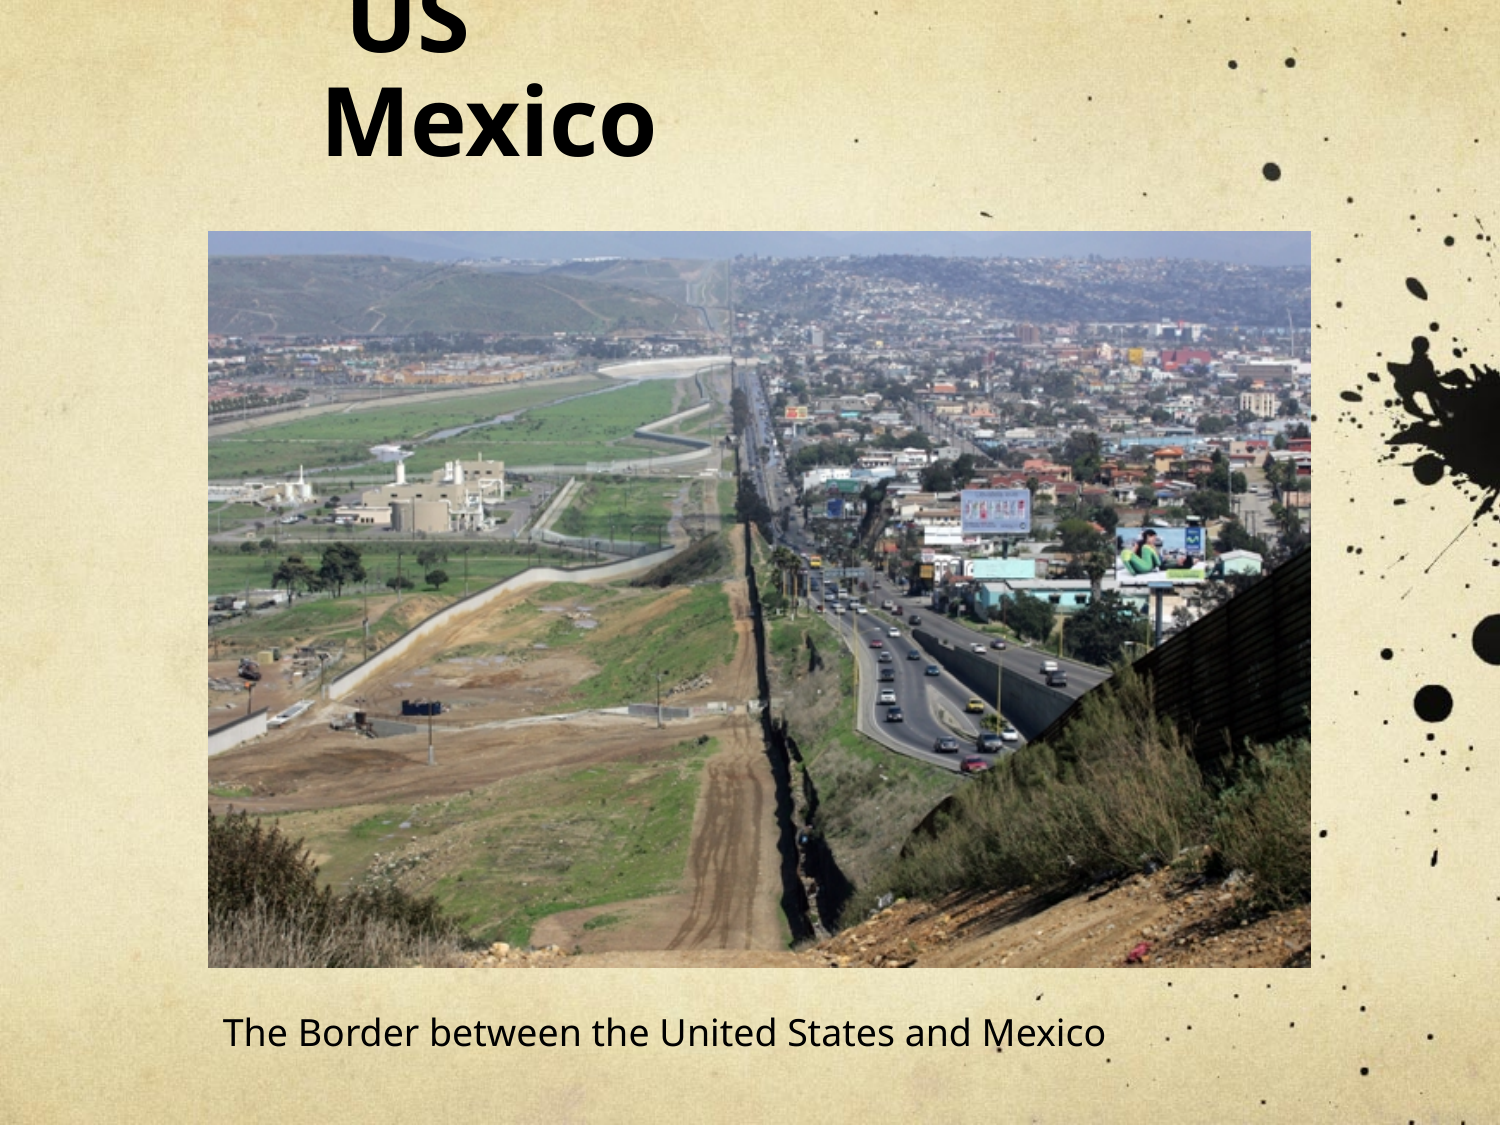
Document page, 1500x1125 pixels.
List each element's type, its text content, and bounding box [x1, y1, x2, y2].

text_box The Border between the United States and Mexico [208, 1001, 1311, 1062]
picture [0, 0, 1500, 1125]
title US Mexico [312, 0, 1188, 176]
